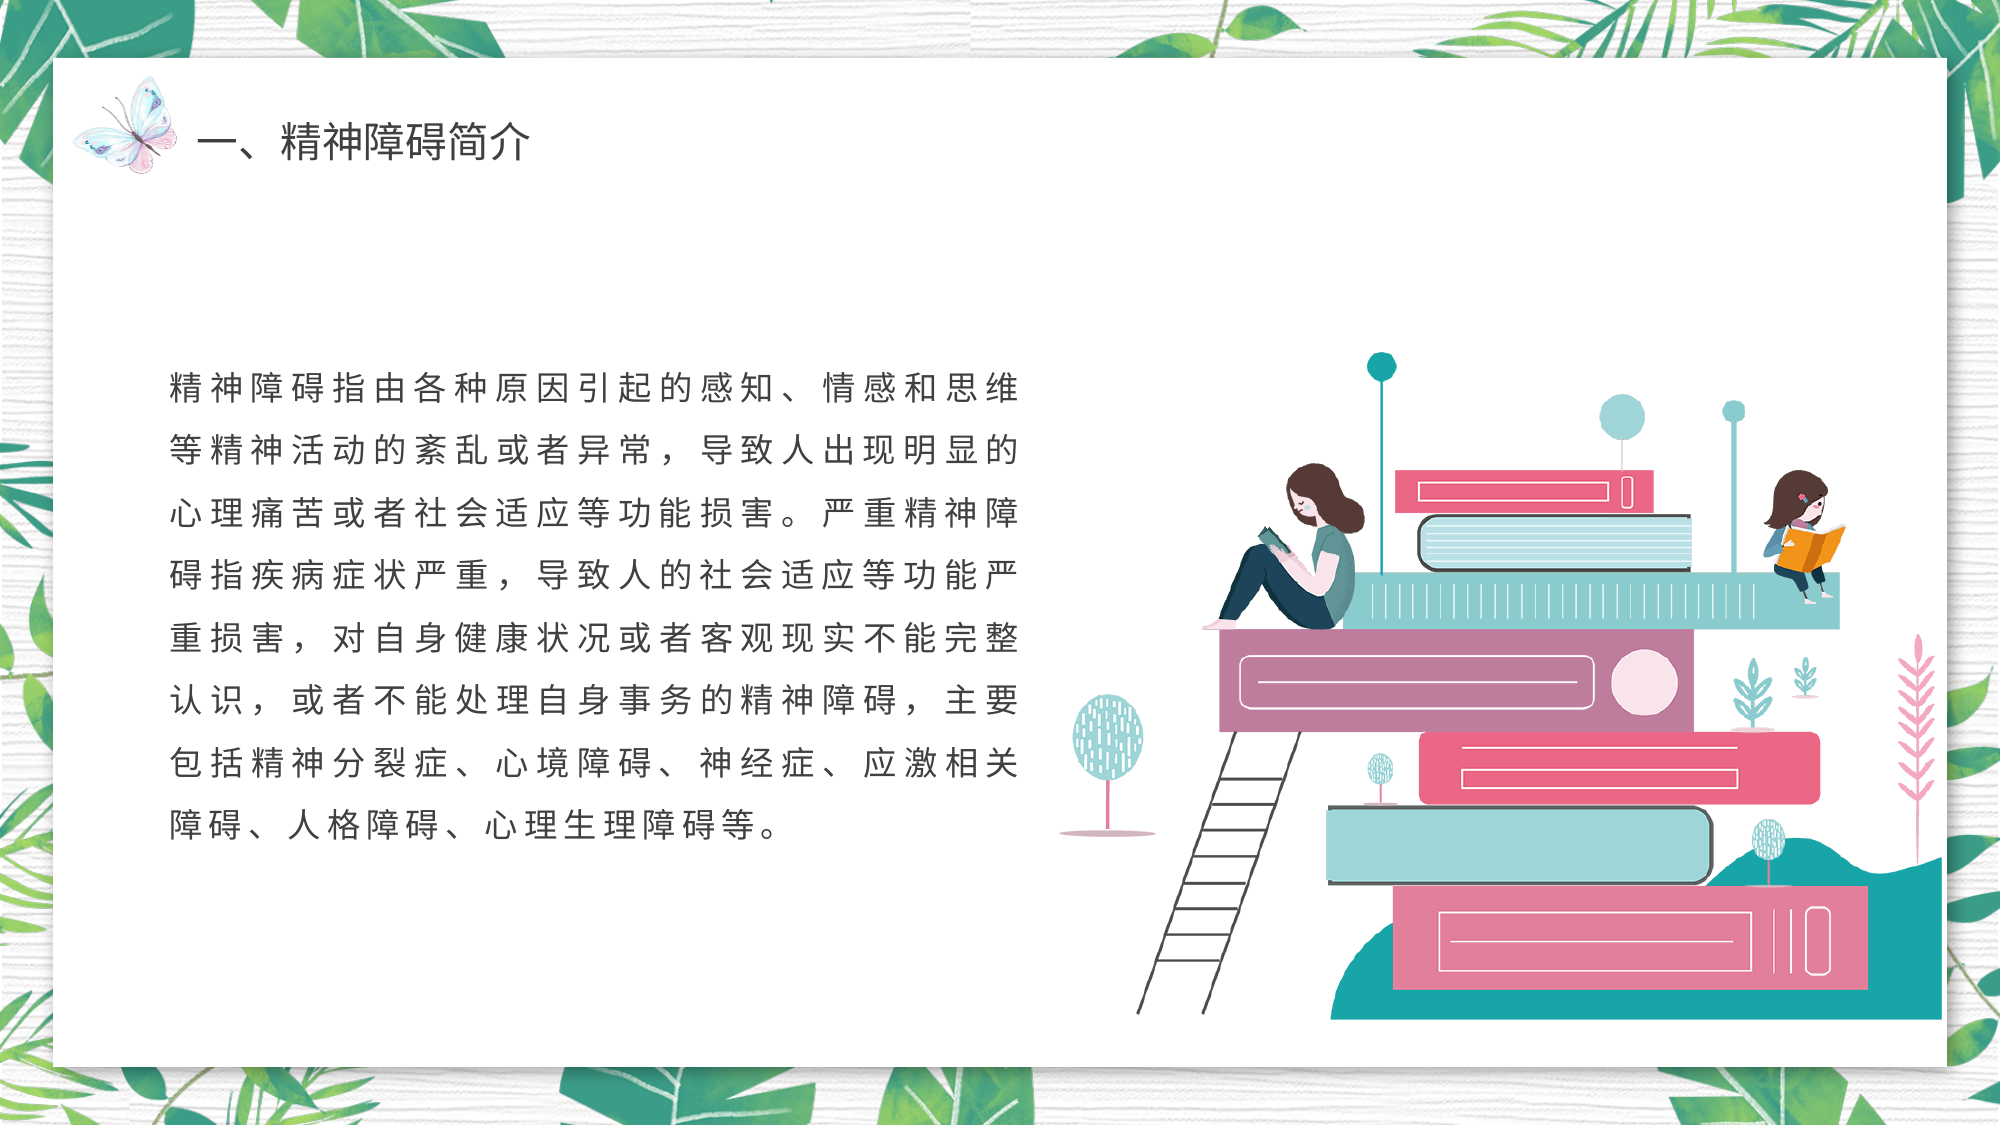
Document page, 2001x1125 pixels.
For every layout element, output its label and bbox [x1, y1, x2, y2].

picture [1040, 287, 2000, 1038]
text_box [0, 0, 2000, 1125]
picture [73, 76, 177, 174]
